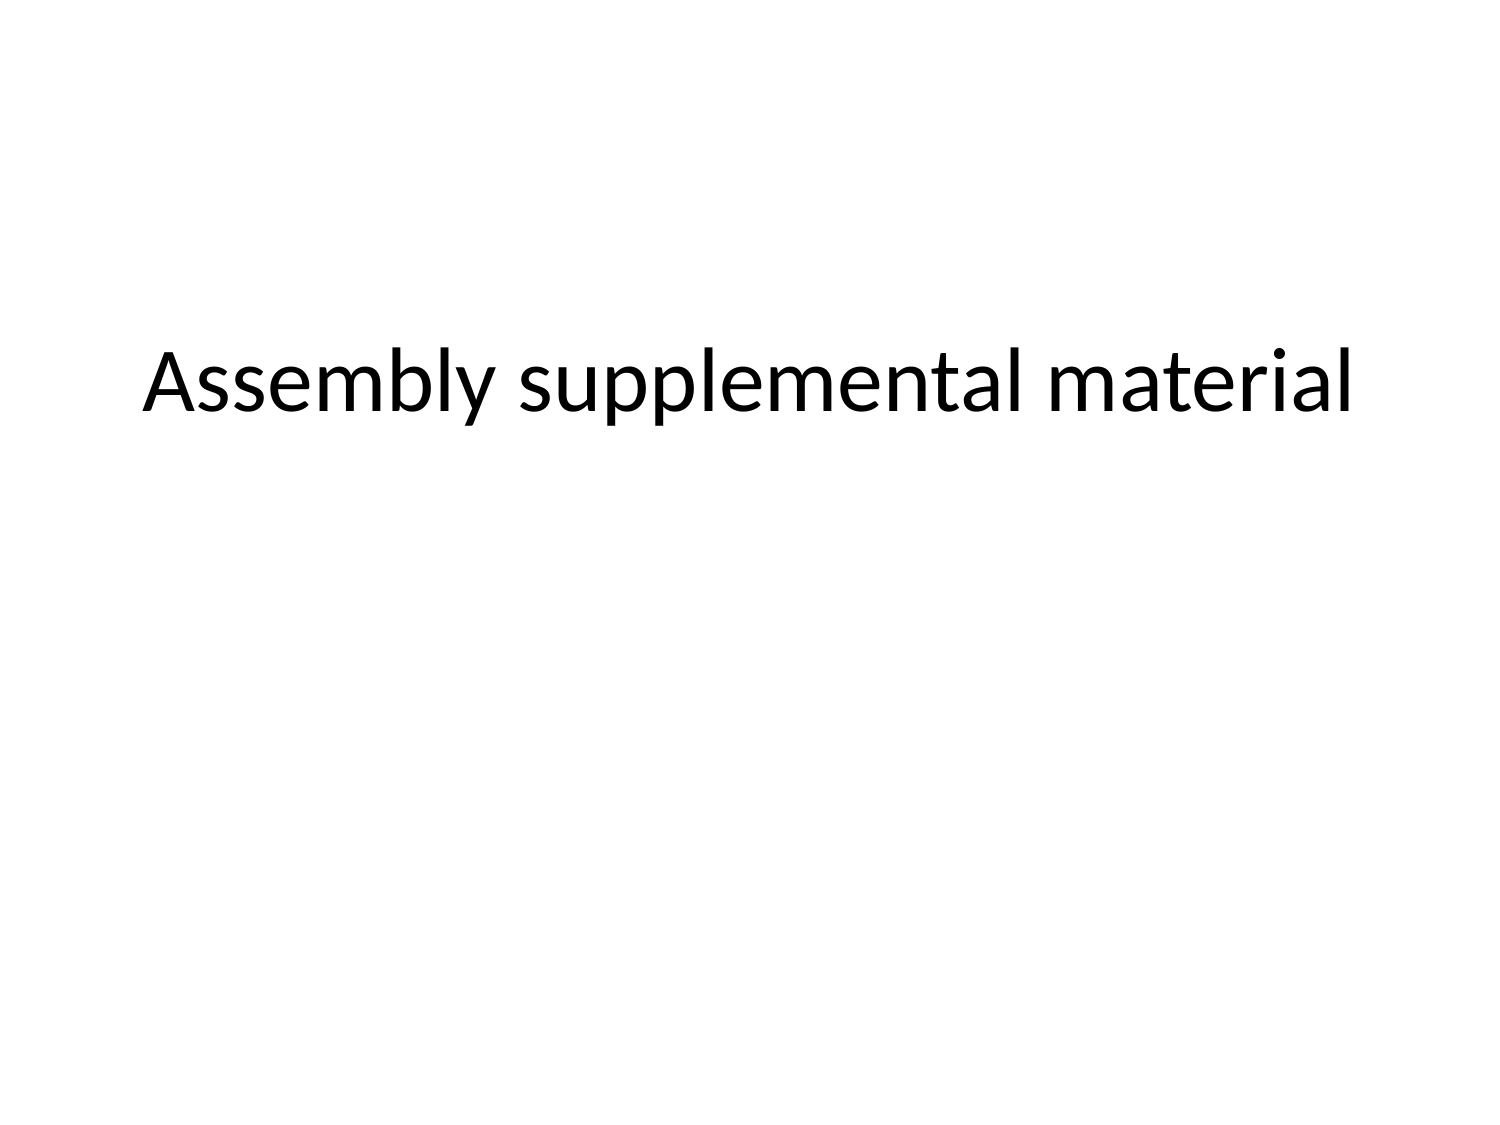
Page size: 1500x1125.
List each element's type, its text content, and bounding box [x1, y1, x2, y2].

text_box Assembly supplemental material [74, 312, 1425, 500]
